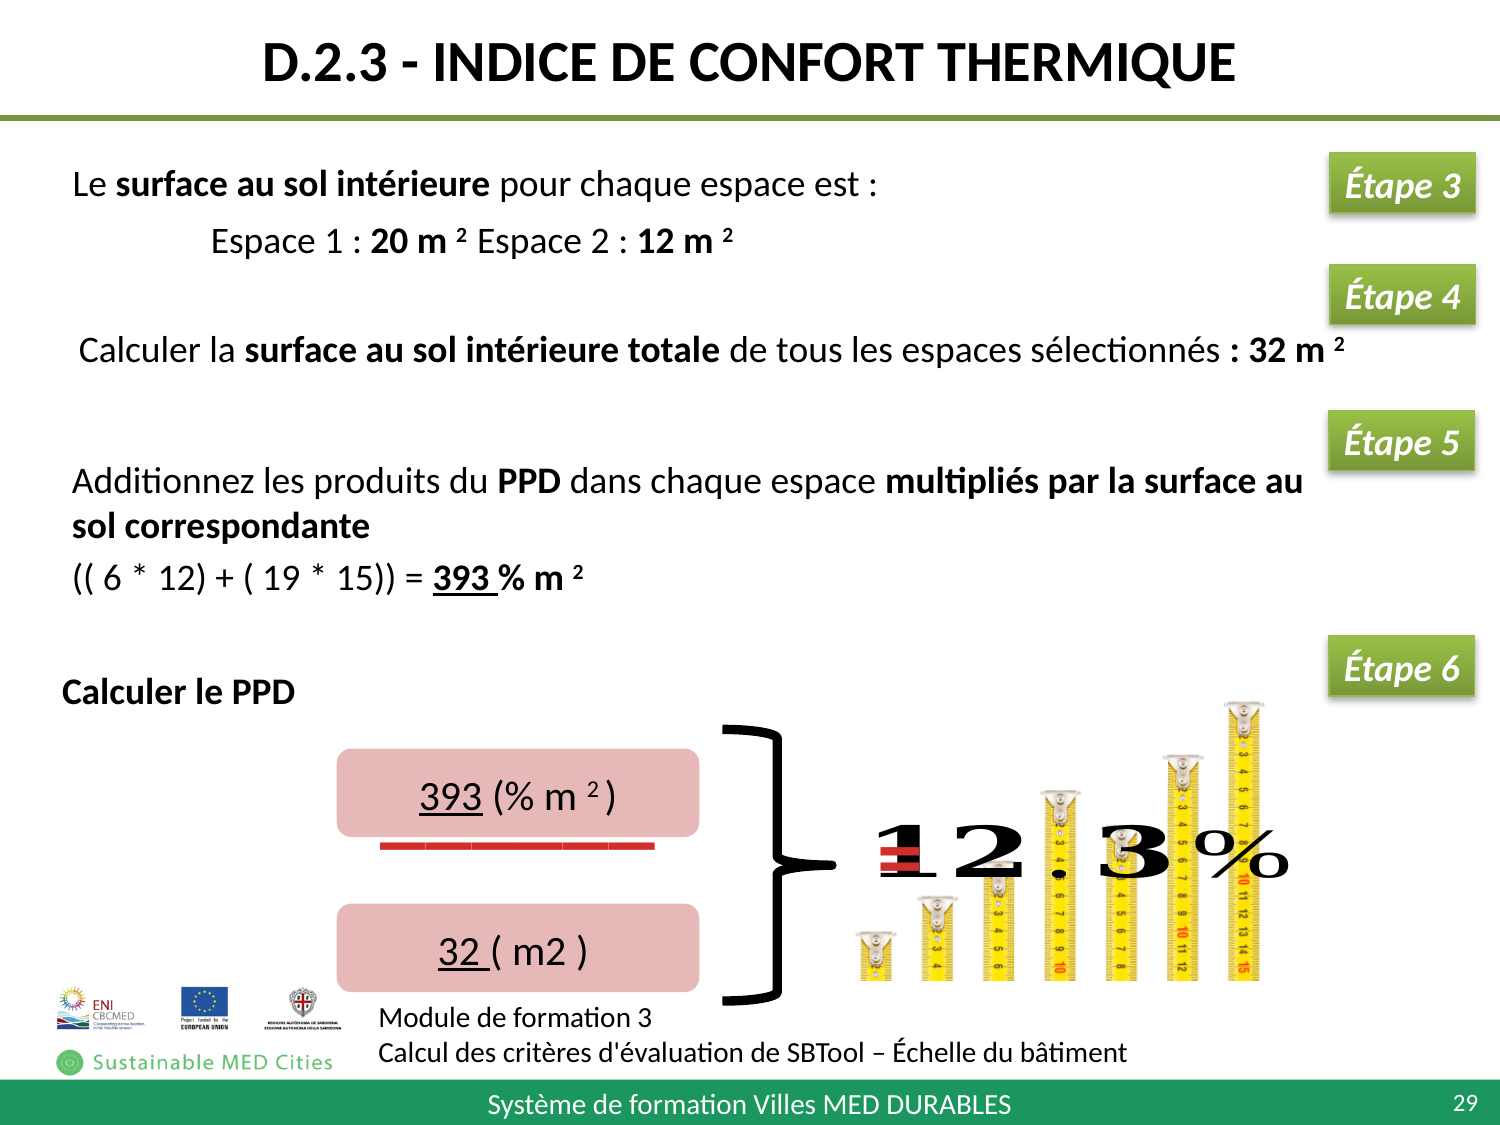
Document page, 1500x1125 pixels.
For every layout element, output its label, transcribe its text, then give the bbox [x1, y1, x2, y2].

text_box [0, 972, 1500, 1125]
text_box Étape 3 [1329, 152, 1476, 214]
text_box Étape 5 [1328, 410, 1475, 471]
text_box Calculer le PPD [47, 659, 1319, 720]
text_box Additionnez les produits du PPD dans chaque espace multipliés par la surface au sol correspondante (( 6 * 12) + ( 19 * 15)) = 393 % m 2 [57, 448, 1329, 556]
text_box Étape 4 [1329, 264, 1476, 325]
text_box Calculer la surface au sol intérieure totale de tous les espaces sélectionnés : 32 m 2 [64, 317, 1369, 378]
text_box Le surface au sol intérieure pour chaque espace est : [57, 151, 1320, 212]
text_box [322, 693, 1294, 1002]
text_box Espace 1 : 20 m 2 Espace 2 : 12 m 2 [196, 208, 983, 269]
title D.2.3 - INDICE DE CONFORT THERMIQUE [0, 0, 1500, 117]
text_box Étape 6 [1328, 635, 1475, 697]
